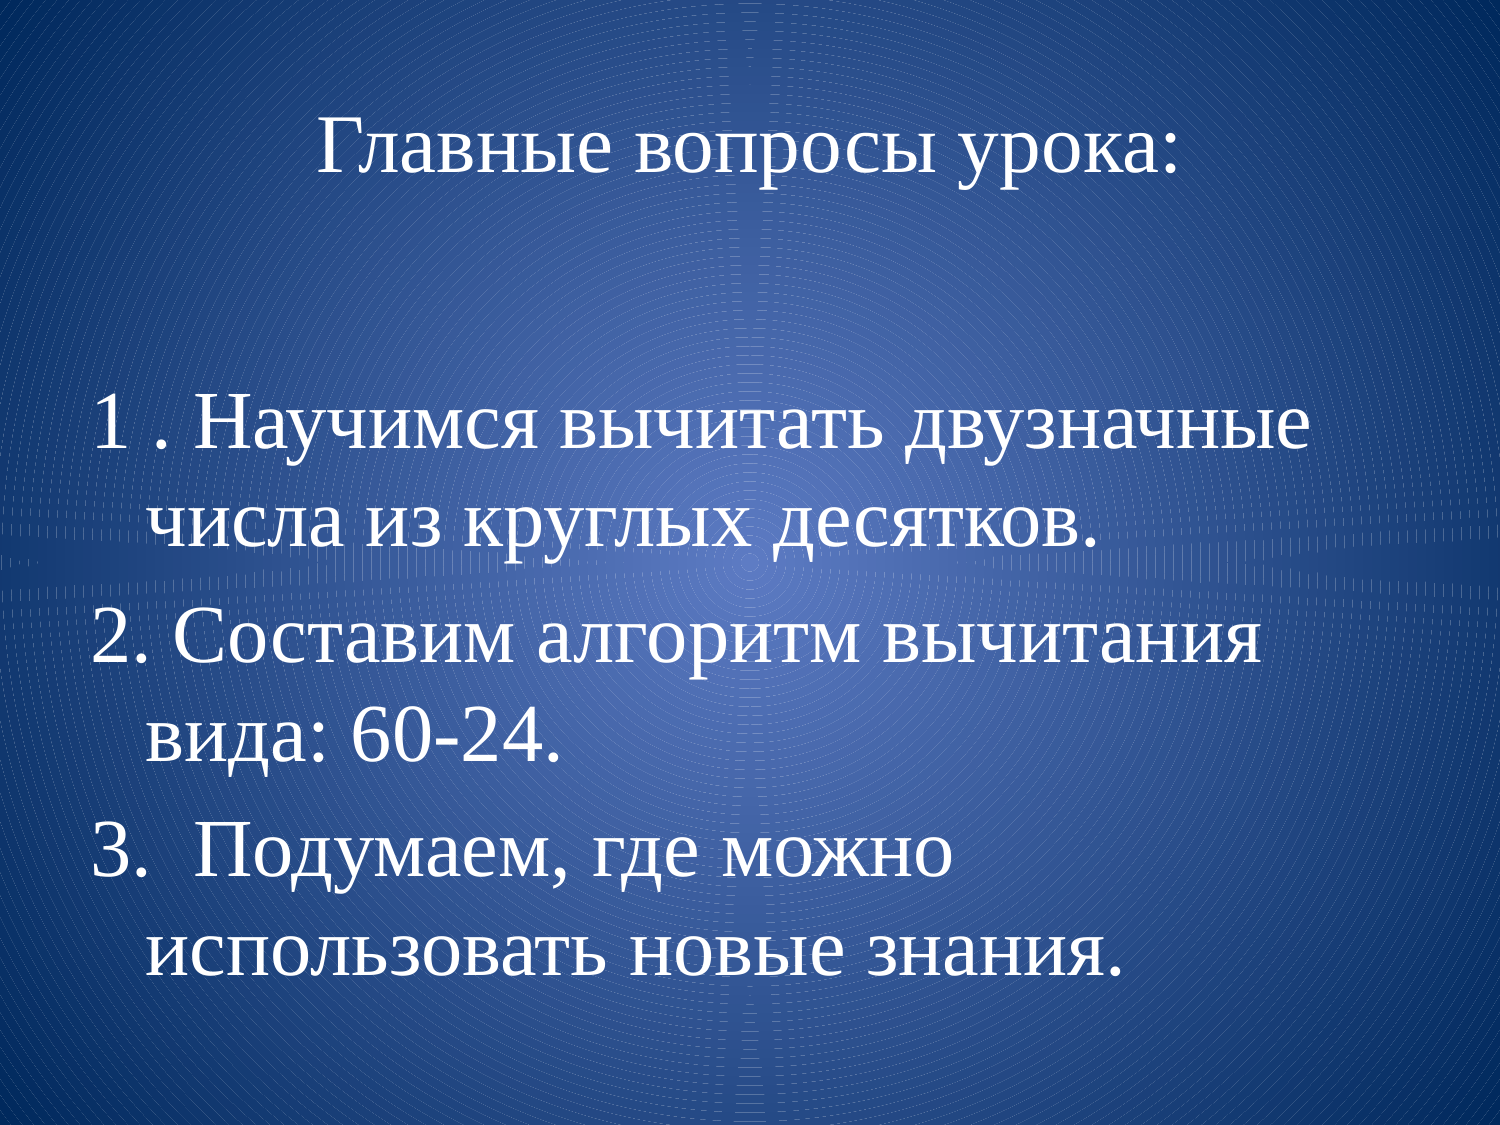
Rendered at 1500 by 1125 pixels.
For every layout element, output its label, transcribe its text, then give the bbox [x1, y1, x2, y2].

title Главные вопросы урока: [75, 45, 1425, 233]
list 1 . Научимся вычитать двузначные числа из круглых десятков. 2. Составим алгоритм вычитания вида: 60-24. 3. Подумаем, где можно использовать новые знания. [75, 262, 1425, 1005]
